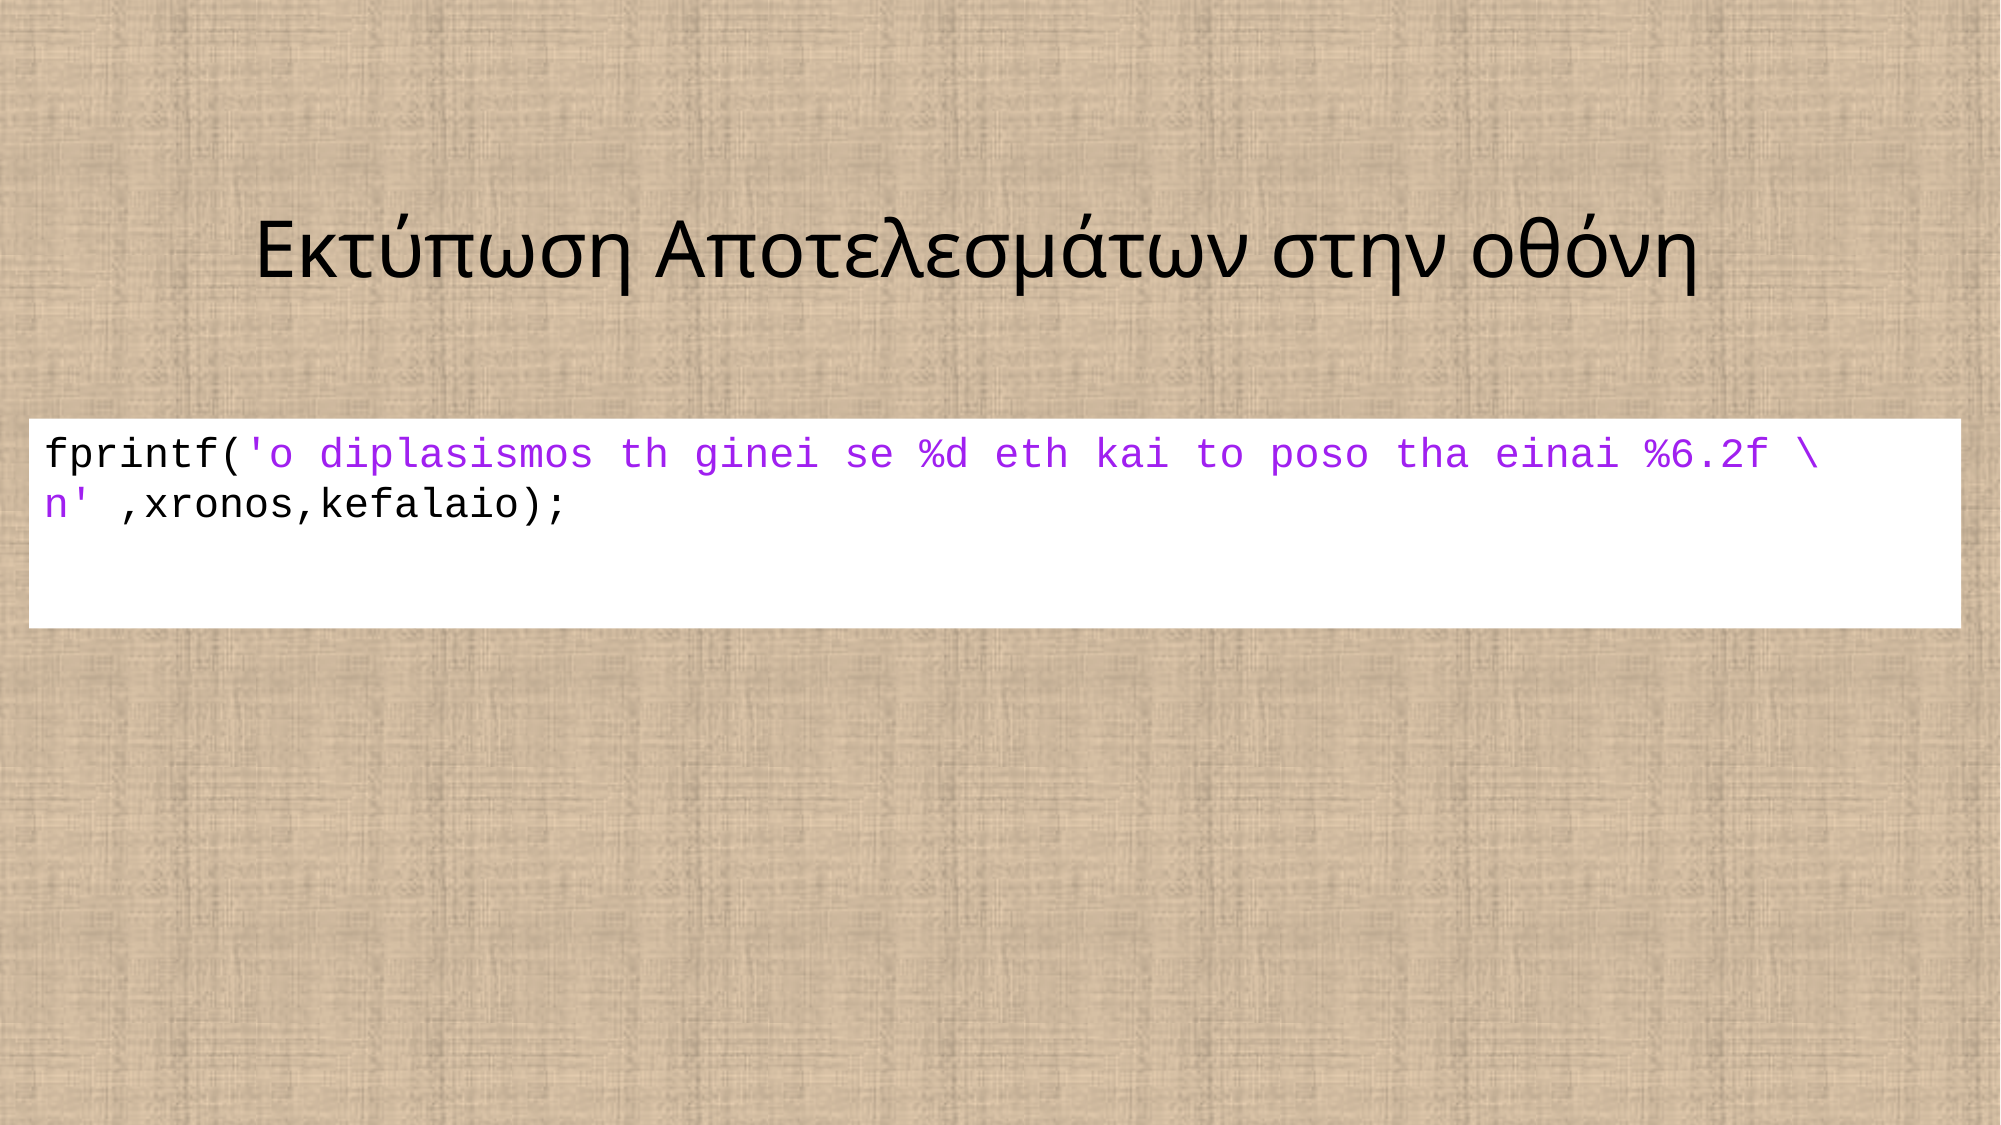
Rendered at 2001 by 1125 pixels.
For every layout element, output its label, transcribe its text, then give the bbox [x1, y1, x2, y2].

title Εκτύπωση Αποτελεσμάτων στην οθόνη [227, 53, 1728, 302]
text_box fprintf('o diplasismos th ginei se %d eth kai to poso tha einai %6.2f \n' ,xronos,kefalaio); [29, 418, 1962, 629]
